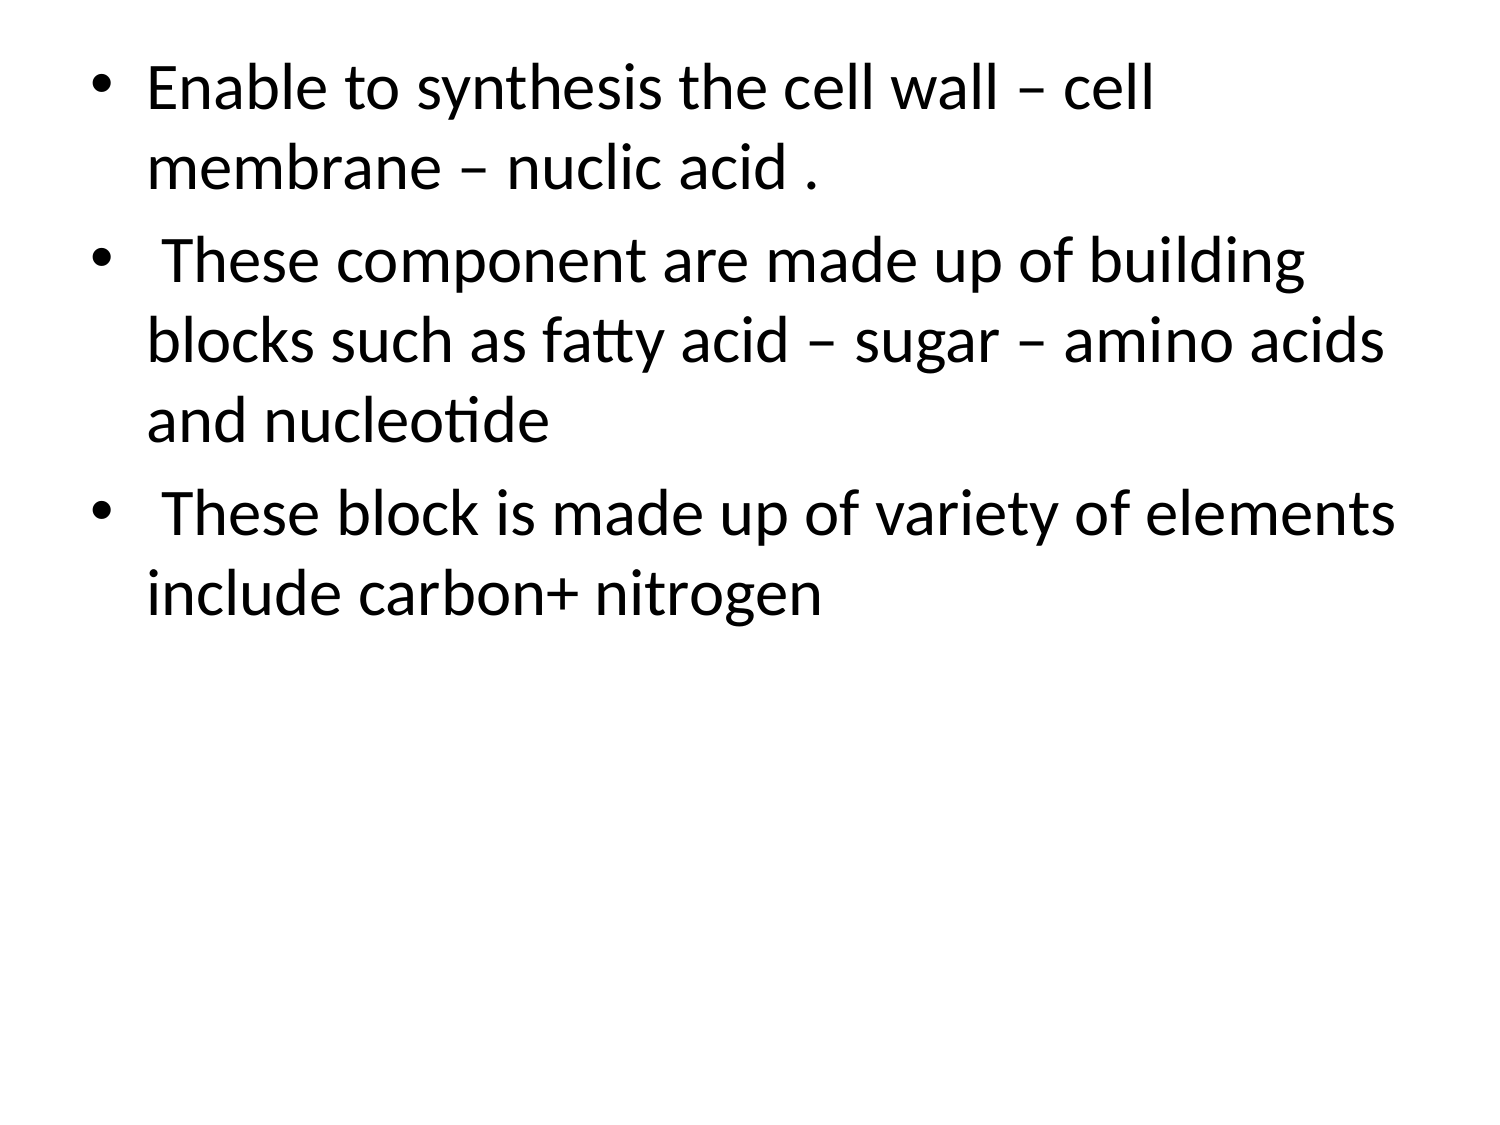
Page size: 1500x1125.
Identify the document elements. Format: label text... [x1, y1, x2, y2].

list Enable to synthesis the cell wall – cell membrane – nuclic acid . These component are made up of building blocks such as fatty acid – sugar – amino acids and nucleotide These block is made up of variety of elements include carbon+ nitrogen [75, 35, 1425, 1005]
